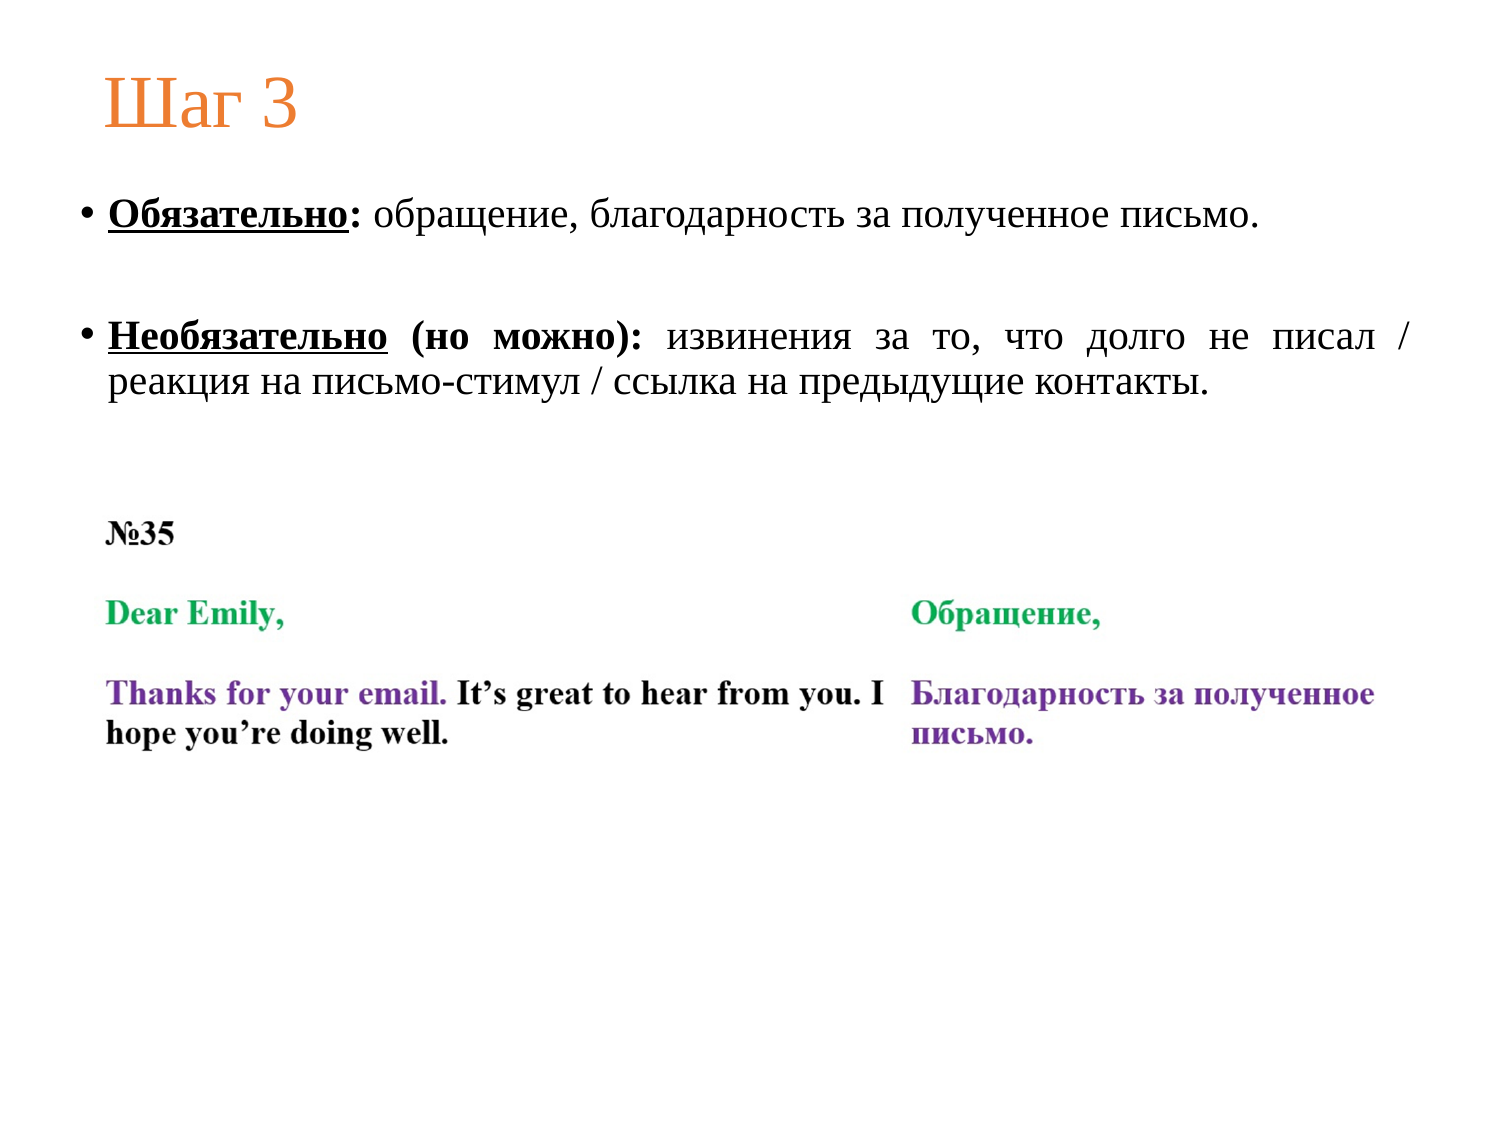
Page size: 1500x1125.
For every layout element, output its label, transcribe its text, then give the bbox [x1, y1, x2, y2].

title Шаг 3 [88, 45, 1425, 161]
picture [94, 515, 1383, 783]
list Обязательно: обращение, благодарность за полученное письмо. Необязательно (но можно): извинения за то, что долго не писал / реакция на письмо-стимул / ссылка на предыдущие контакты. [64, 184, 1425, 1083]
